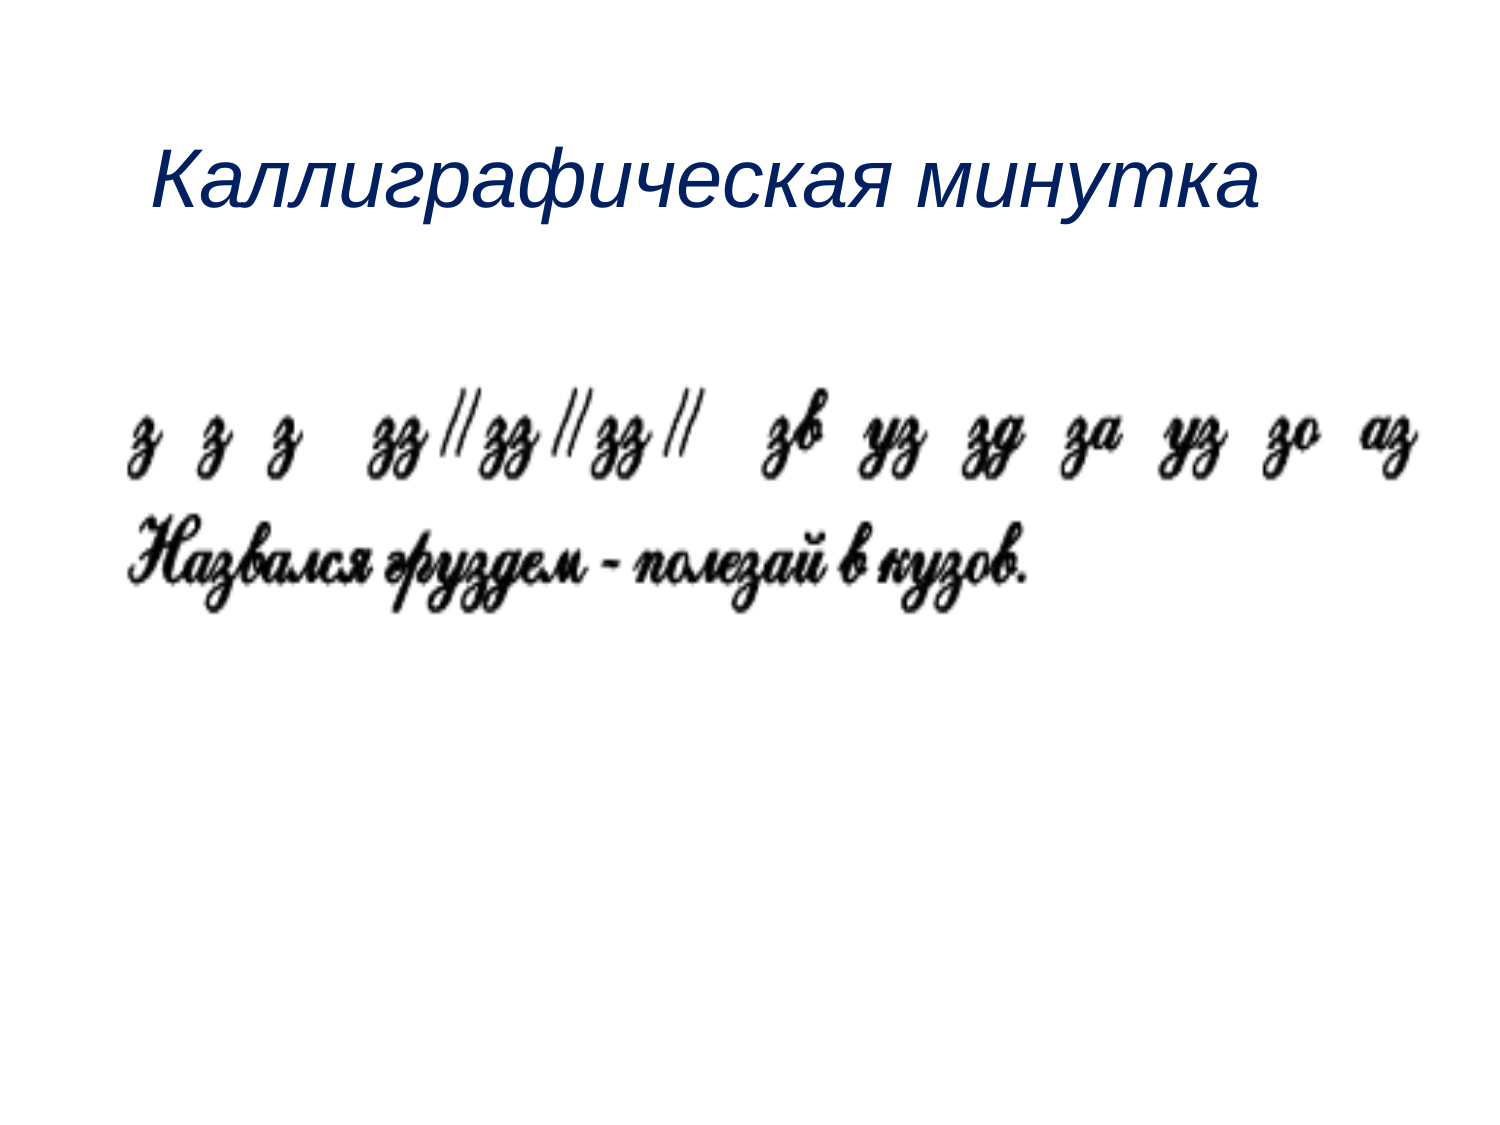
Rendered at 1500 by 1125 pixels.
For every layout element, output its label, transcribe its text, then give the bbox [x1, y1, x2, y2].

text_box Каллиграфическая минутка [135, 117, 1278, 232]
picture [116, 363, 1442, 645]
